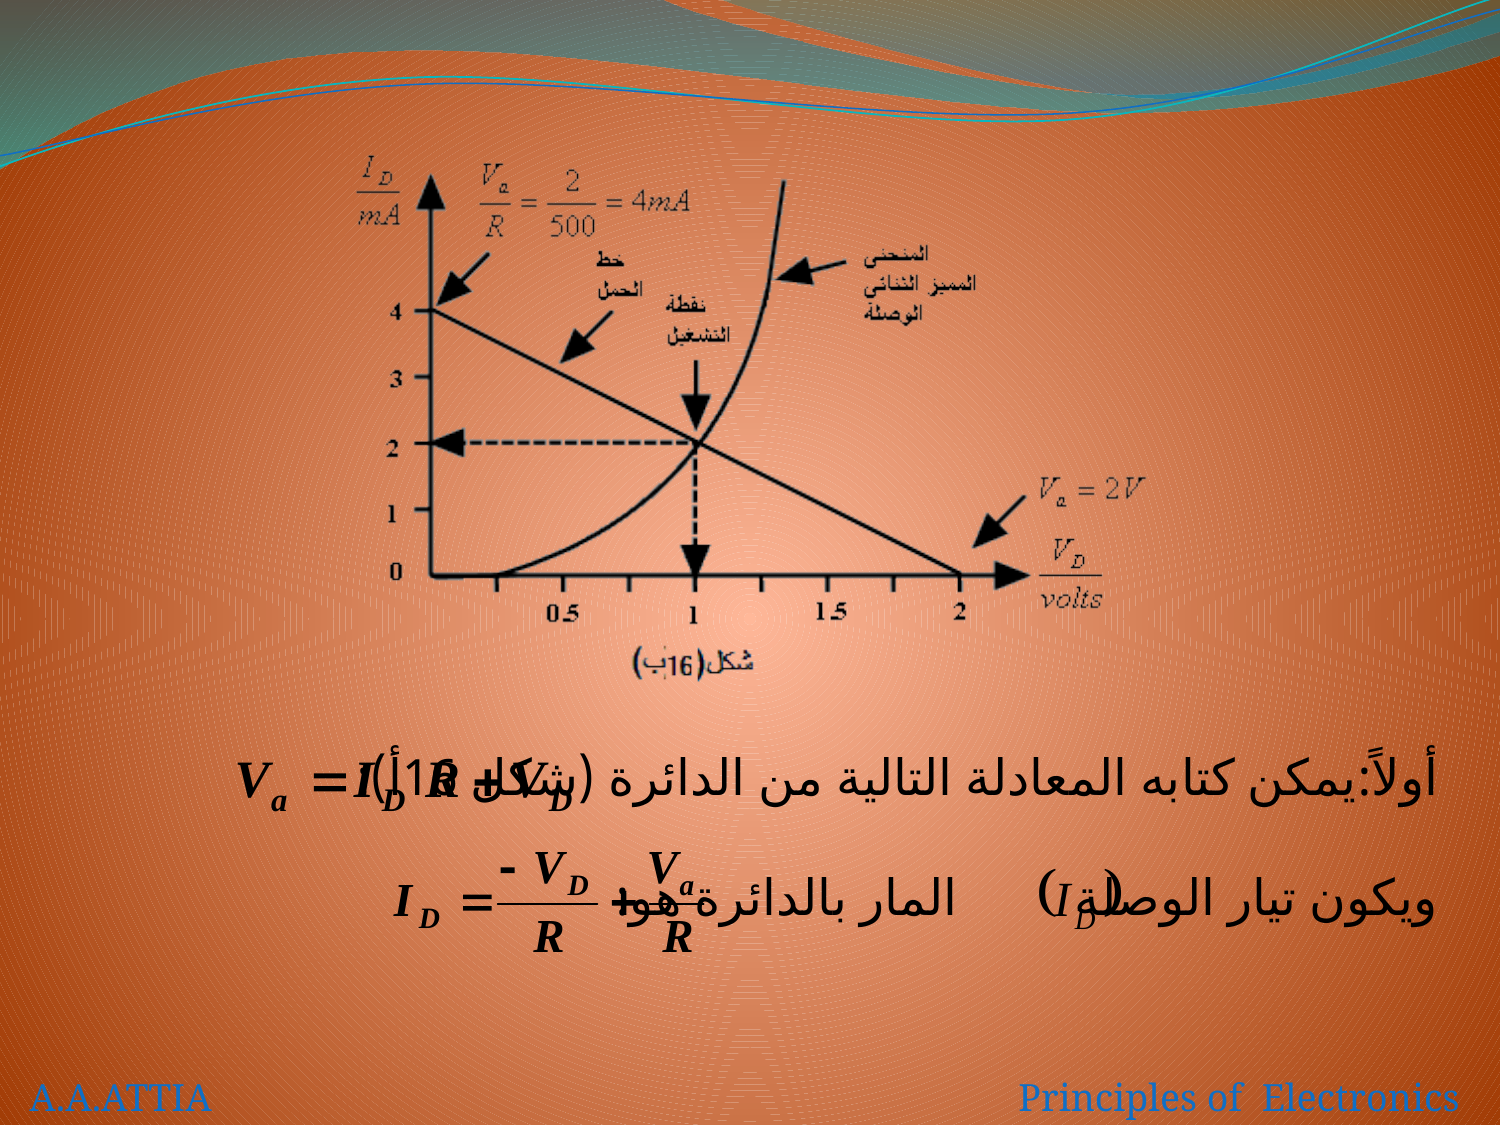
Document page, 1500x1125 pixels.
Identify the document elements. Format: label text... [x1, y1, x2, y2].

picture [339, 140, 1202, 692]
text_box [988, 700, 999, 704]
text_box [968, 700, 987, 705]
text_box [379, 840, 386, 933]
text_box [514, 700, 532, 705]
text_box أولاً:يمكن كتابه المعادلة التالية من الدائرة (شكل 16أ): ويكون تيار الوصلة المار بالدائرة هو: [46, 738, 1454, 933]
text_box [234, 747, 579, 821]
text_box [931, 692, 1191, 698]
text_box [227, 749, 586, 833]
text_box [923, 698, 934, 702]
text_box [462, 699, 512, 704]
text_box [1030, 867, 1126, 938]
text_box [344, 692, 529, 697]
text_box [1001, 700, 1018, 704]
text_box A.A.ATTIA Principles of Electronics [14, 1066, 1478, 1125]
text_box [1023, 868, 1030, 933]
text_box [1126, 869, 1132, 933]
text_box [713, 841, 719, 933]
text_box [386, 839, 713, 962]
text_box [454, 962, 711, 967]
